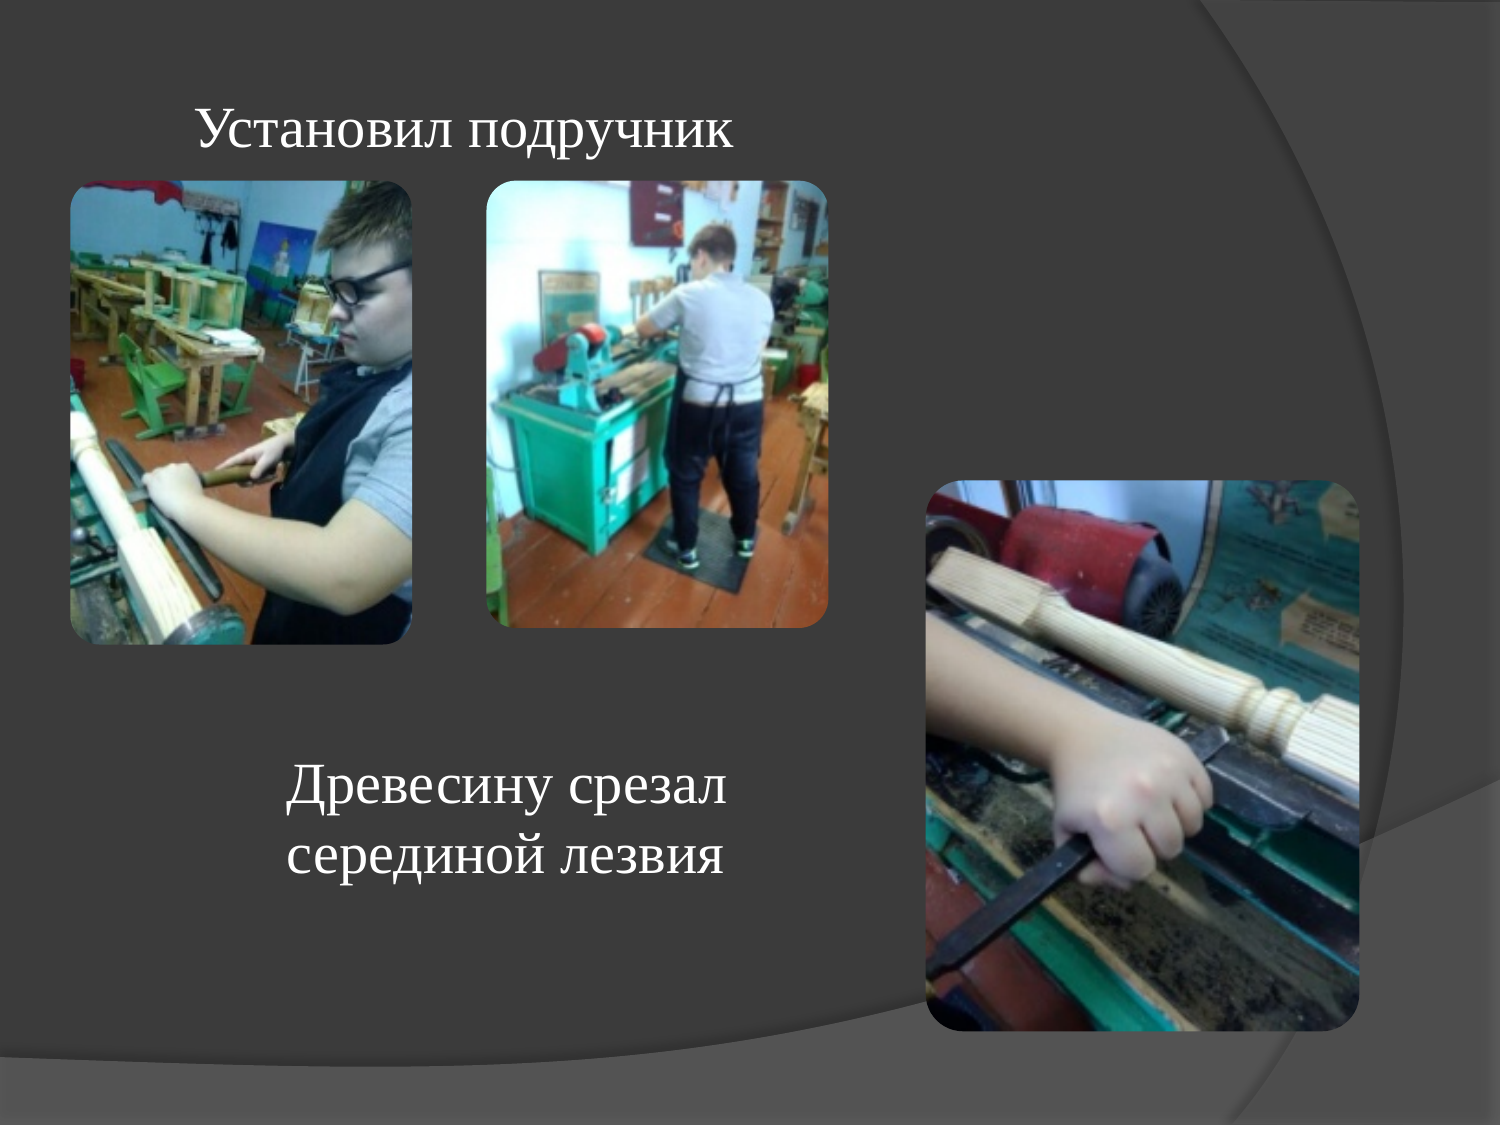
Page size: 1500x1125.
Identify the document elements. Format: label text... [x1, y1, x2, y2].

text_box Установил подручник [178, 82, 750, 167]
picture [925, 480, 1360, 1032]
picture [486, 180, 829, 629]
text_box Древесину срезал серединой лезвия [272, 738, 758, 893]
picture [70, 180, 413, 645]
